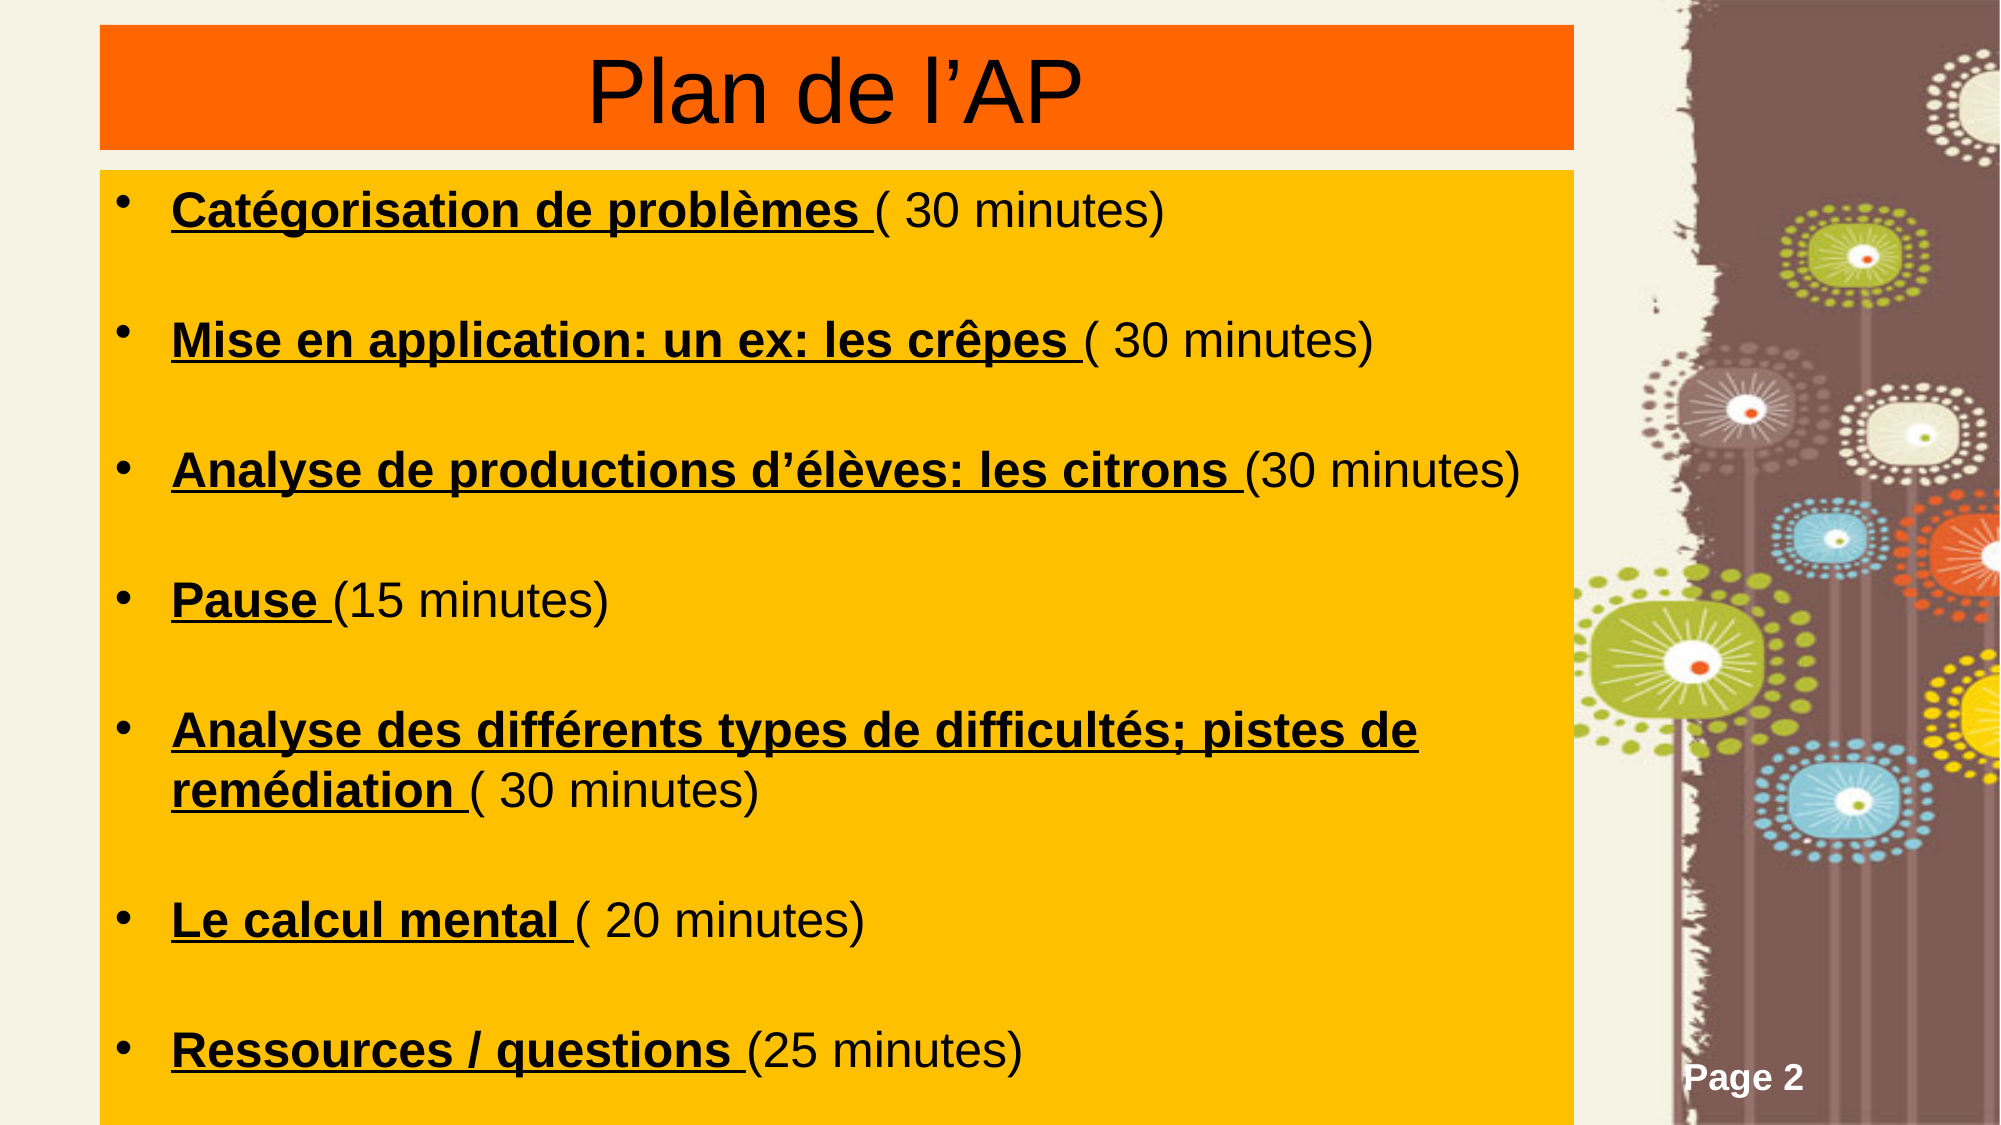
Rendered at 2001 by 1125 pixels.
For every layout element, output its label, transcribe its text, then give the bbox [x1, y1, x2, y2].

title Plan de l’AP [99, 24, 1574, 150]
list Catégorisation de problèmes ( 30 minutes) Mise en application: un ex: les crêpes ( 30 minutes) Analyse de productions d’élèves: les citrons (30 minutes) Pause (15 minutes) Analyse des différents types de difficultés; pistes de remédiation ( 30 minutes) Le calcul mental ( 20 minutes) Ressources / questions (25 minutes) [99, 170, 1574, 1125]
picture [0, 0, 2000, 1125]
